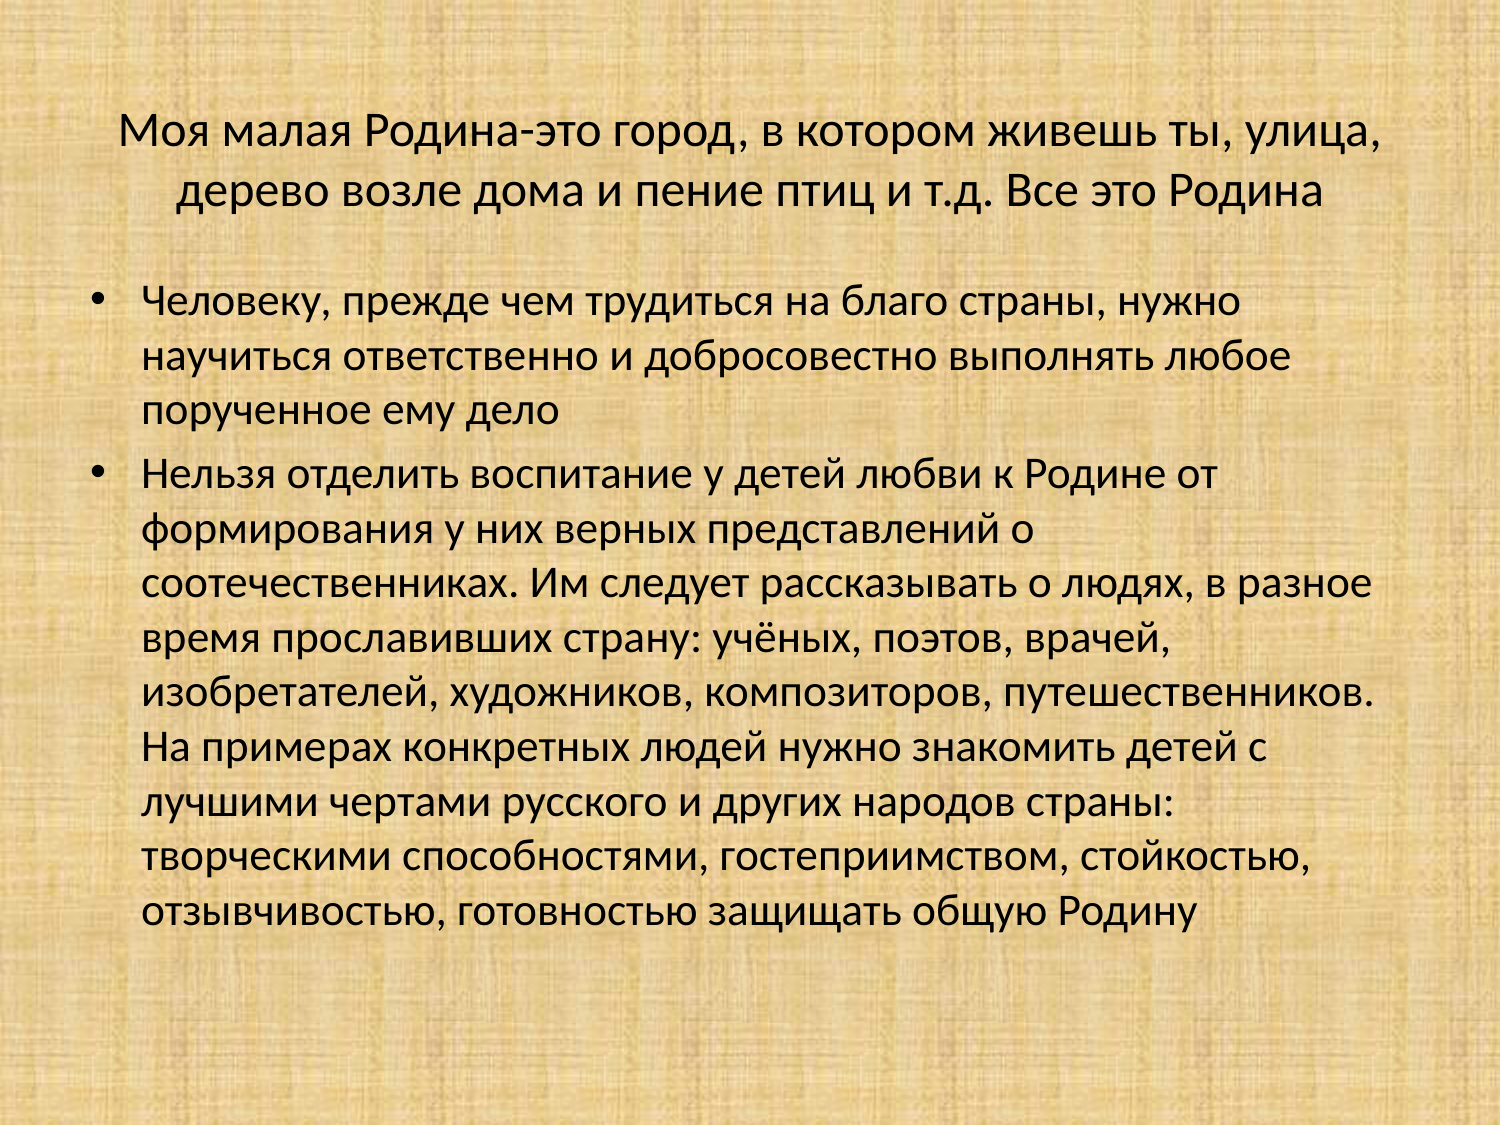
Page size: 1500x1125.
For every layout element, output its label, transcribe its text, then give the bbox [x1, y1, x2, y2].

picture [0, 0, 1500, 1125]
list Человеку, прежде чем трудиться на благо страны, нужно научиться ответственно и добросовестно выполнять любое порученное ему дело Нельзя отделить воспитание у детей любви к Родине от формирования у них верных представлений о соотечественниках. Им следует рассказывать о людях, в разное время прославивших страну: учёных, поэтов, врачей, изобретателей, художников, композиторов, путешественников. На примерах конкретных людей нужно знакомить детей с лучшими чертами русского и других народов страны: творческими способностями, гостеприимством, стойкостью, отзывчивостью, готовностью защищать общую Родину [75, 262, 1425, 1005]
title Моя малая Родина-это город, в котором живешь ты, улица, дерево возле дома и пение птиц и т.д. Все это Родина [75, 45, 1425, 262]
